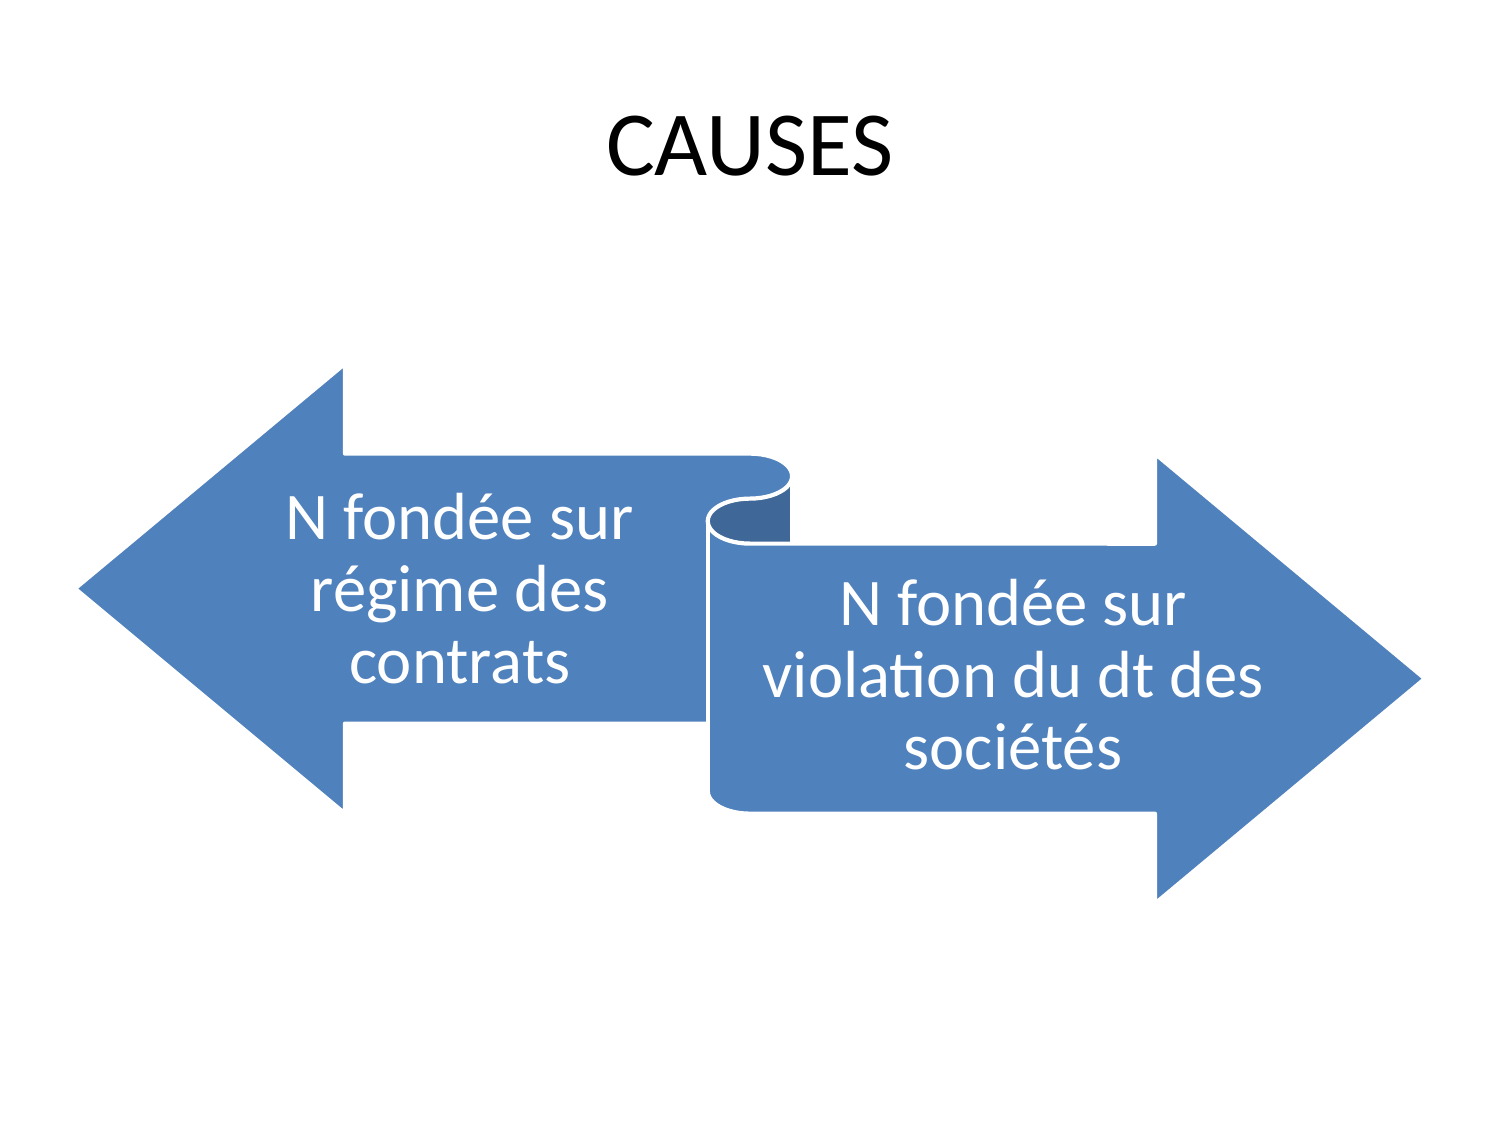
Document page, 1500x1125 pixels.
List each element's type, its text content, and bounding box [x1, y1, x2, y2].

title CAUSES [75, 45, 1425, 233]
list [74, 262, 1426, 1006]
